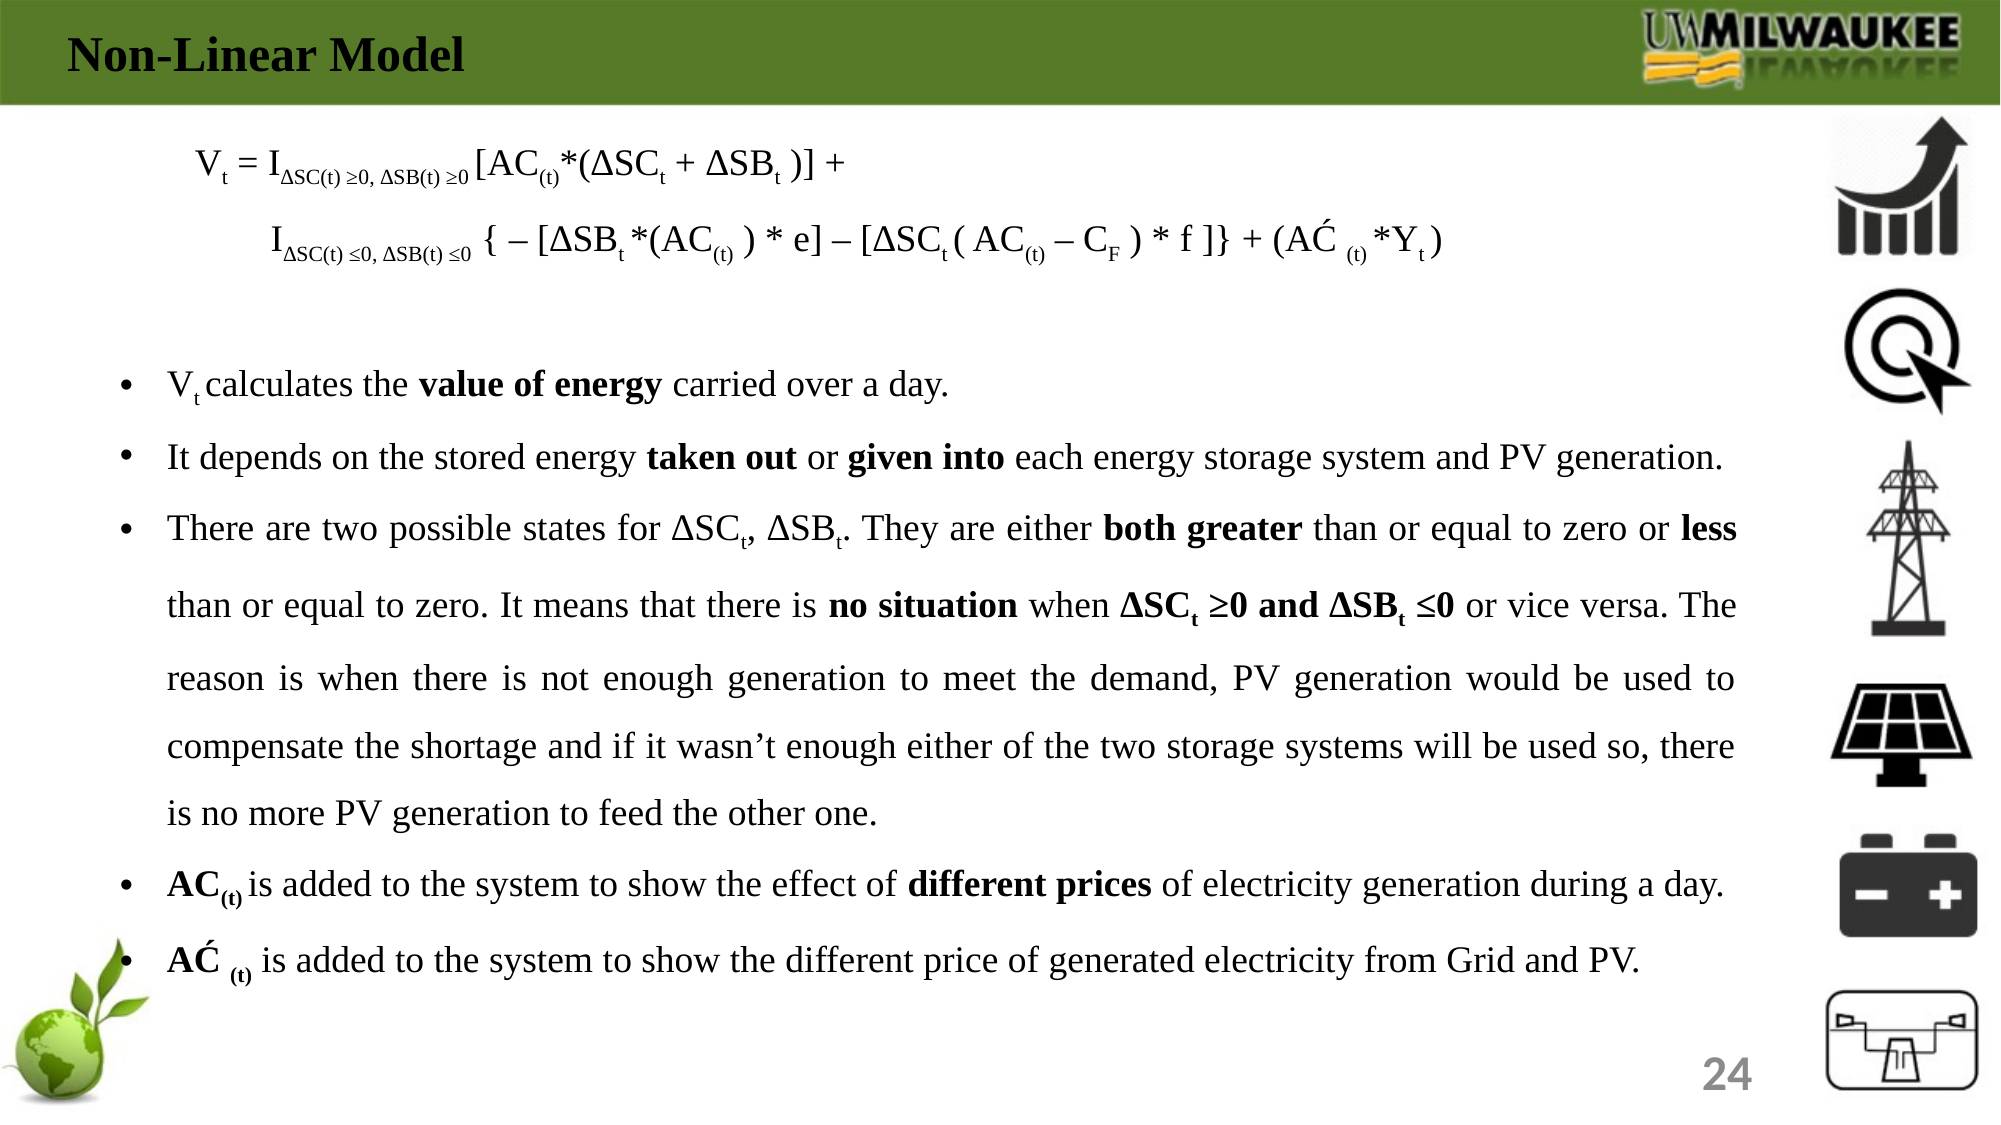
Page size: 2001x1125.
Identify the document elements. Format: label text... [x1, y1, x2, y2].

picture [0, 0, 2001, 1125]
text_box Vt = I∆SC(t) ≥0, ∆SB(t) ≥0 [AC(t)*(∆SCt + ∆SBt )] + I∆SC(t) ≤0, ∆SB(t) ≤0 { – [∆SBt *(AC(t) ) * e] – [∆SCt ( AC(t) – CF ) * f ]} + (AĆ (t) *Yt ) Vt calculates the value of energy carried over a day. It depends on the stored energy taken out or given into each energy storage system and PV generation. There are two possible states for ∆SCt, ∆SBt. They are either both greater than or equal to zero or less than or equal to zero. It means that there is no situation when ∆SCt ≥0 and ∆SBt ≤0 or vice versa. The reason is when there is not enough generation to meet the demand, PV generation would be used to compensate the shortage and if it wasn’t enough either of the two storage systems will be used so, there is no more PV generation to feed the other one. AC(t) is added to the system to show the effect of different prices of electricity generation during a day. AĆ (t) is added to the system to show the different price of generated electricity from Grid and PV. [30, 104, 1753, 994]
slide_number 24 [1317, 1040, 1768, 1101]
text_box Non-Linear Model [53, 14, 676, 90]
